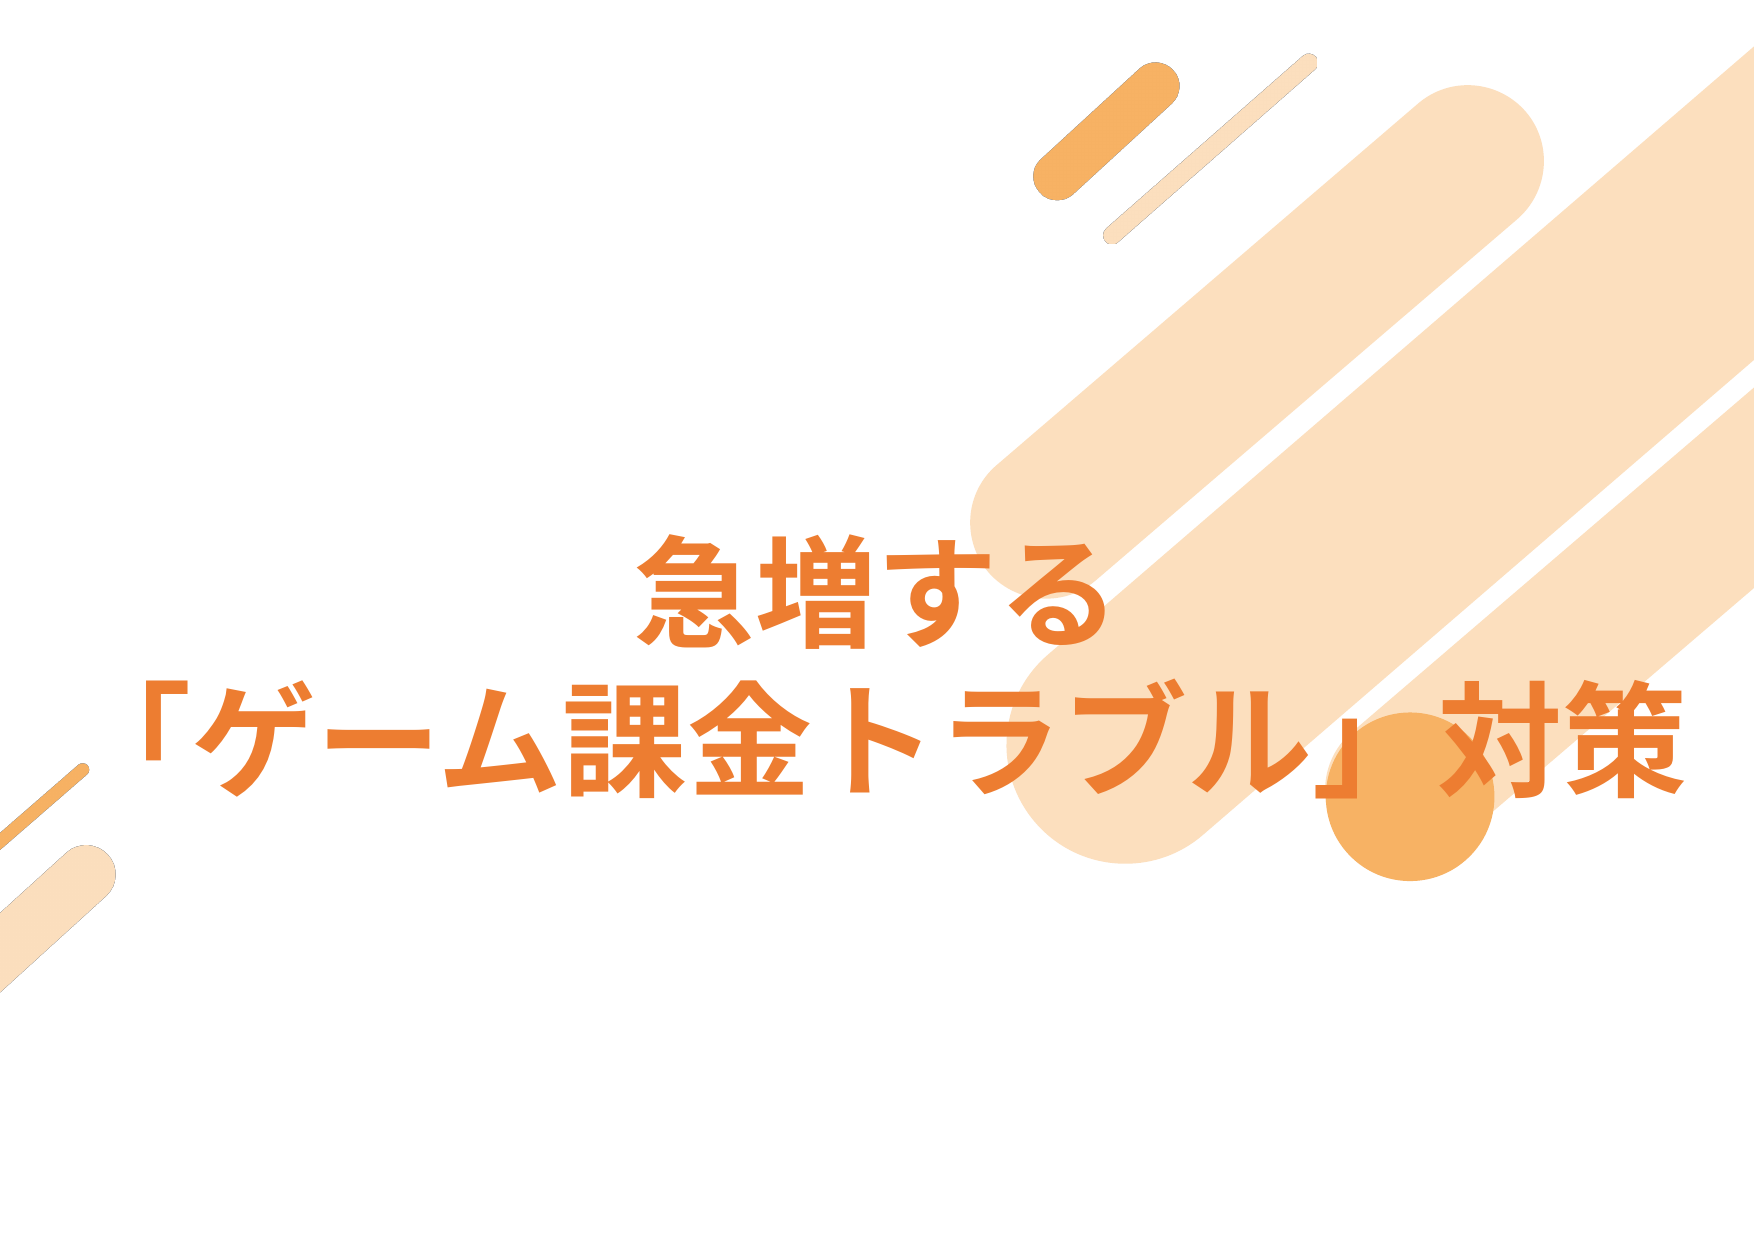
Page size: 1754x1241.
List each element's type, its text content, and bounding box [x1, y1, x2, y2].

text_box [960, 0, 1754, 882]
picture [0, 761, 116, 1013]
text_box 急増する 「ゲーム課金トラブル」対策 [0, 508, 955, 821]
